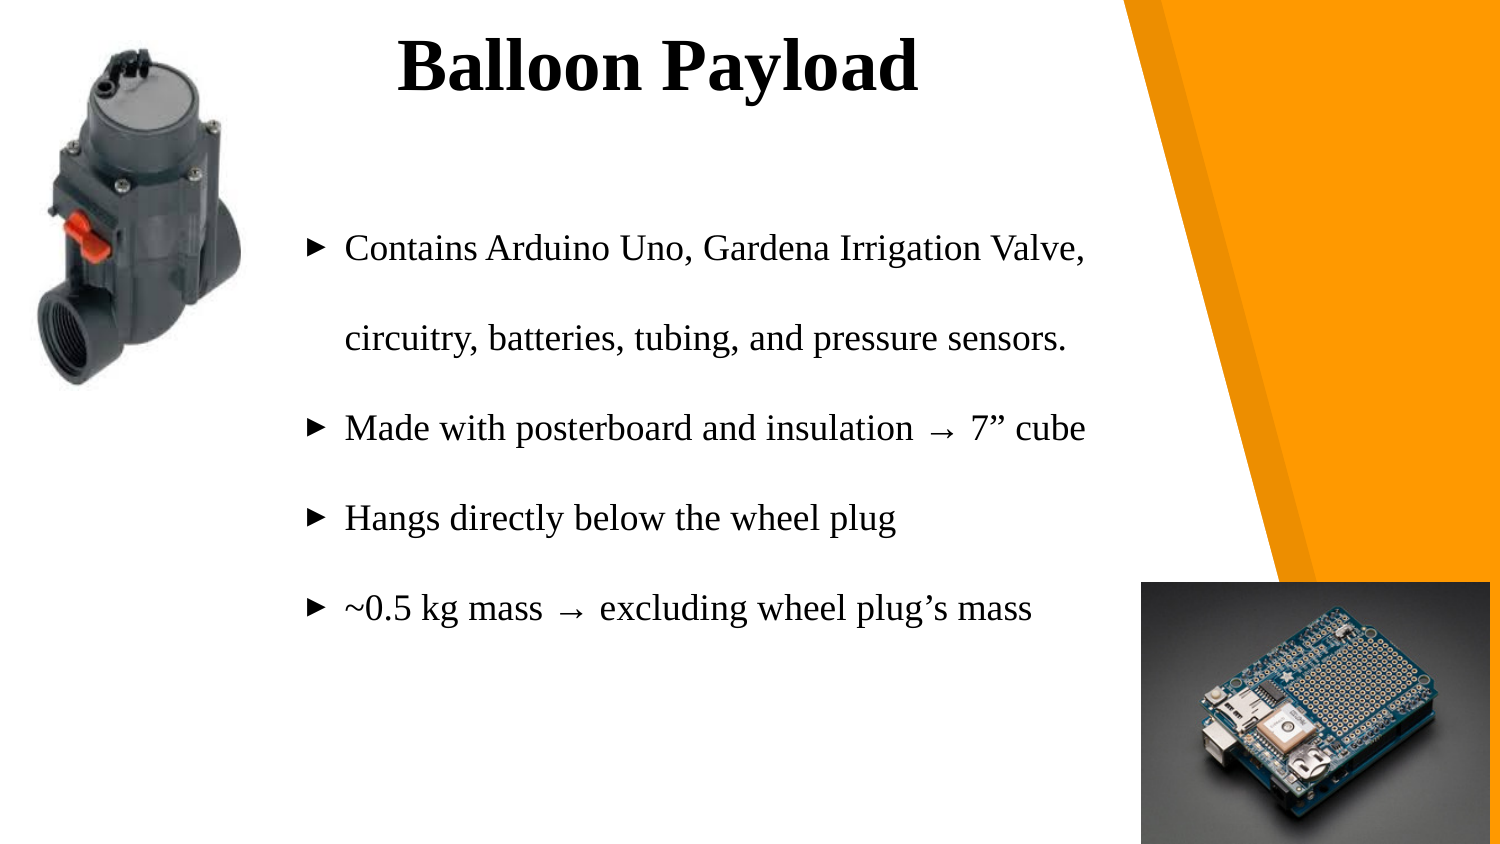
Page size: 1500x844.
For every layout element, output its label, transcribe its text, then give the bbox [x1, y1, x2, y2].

title Balloon Payload [382, 40, 979, 121]
picture [1141, 581, 1490, 844]
list Contains Arduino Uno, Gardena Irrigation Valve, circuitry, batteries, tubing, and pressure sensors. Made with posterboard and insulation → 7” cube Hangs directly below the wheel plug ~0.5 kg mass → excluding wheel plug’s mass [254, 162, 1176, 533]
picture [0, 40, 279, 391]
